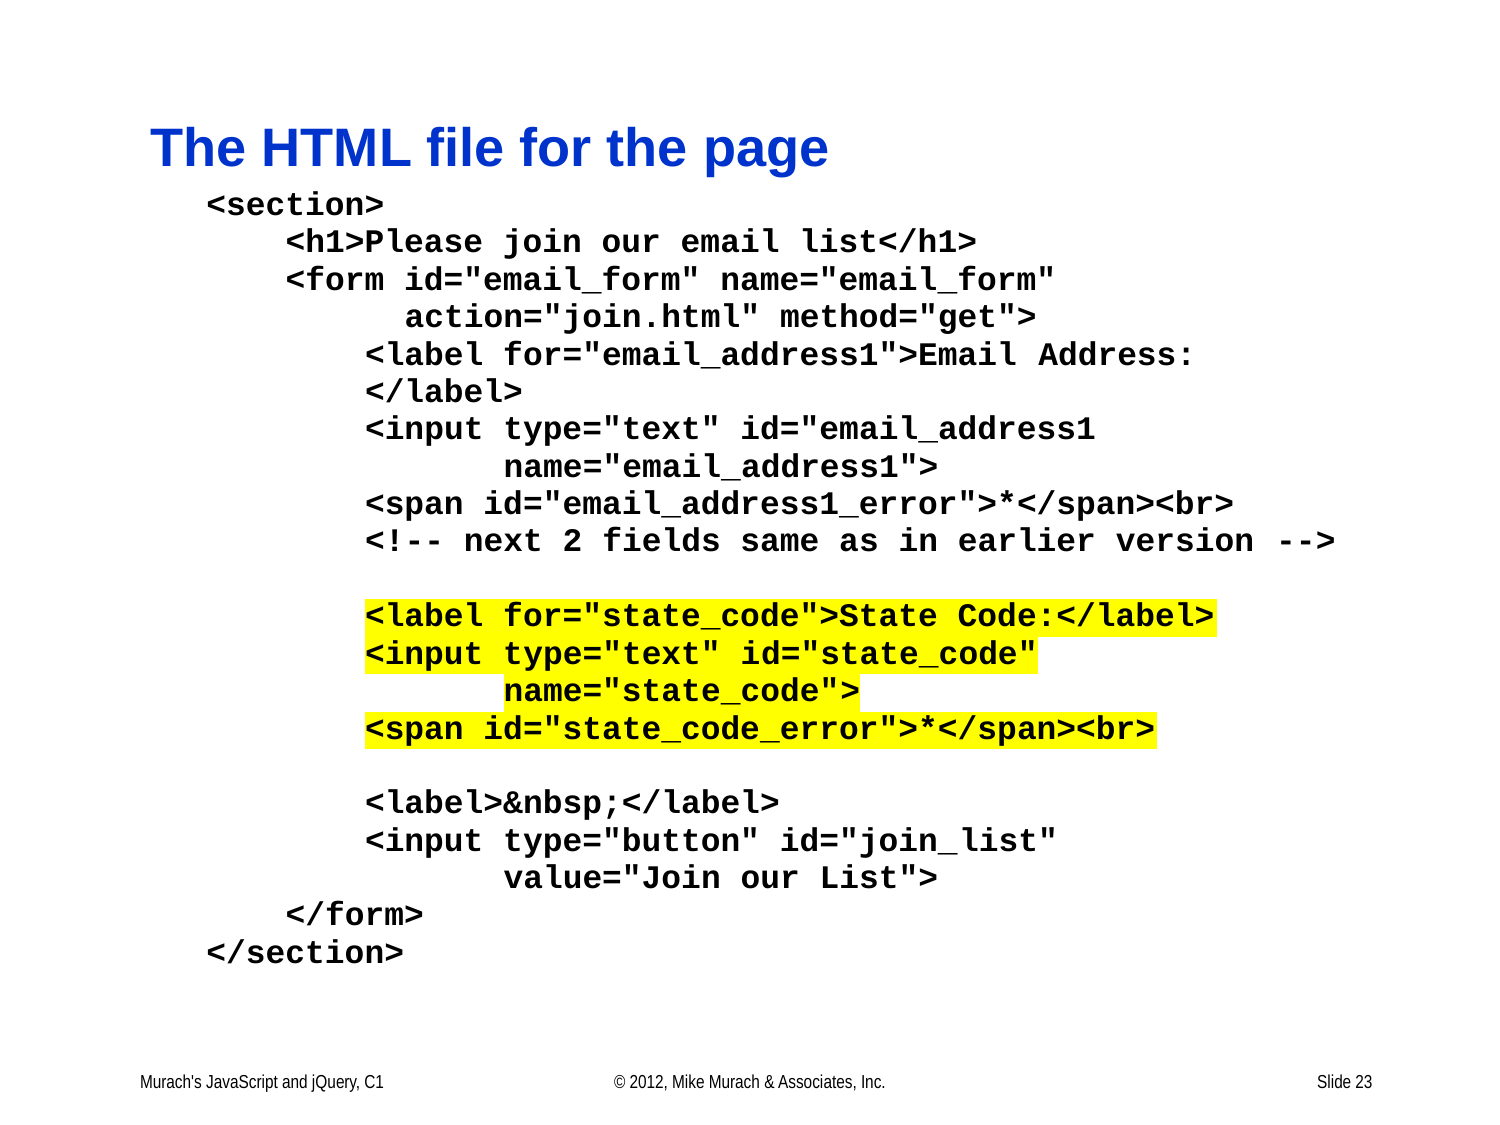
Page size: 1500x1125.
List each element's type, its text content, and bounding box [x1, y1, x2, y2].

footer © 2012, Mike Murach & Associates, Inc. [474, 1032, 1025, 1100]
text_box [149, 187, 1351, 1024]
slide_number Slide 23 [1074, 1025, 1388, 1100]
title The HTML file for the page [150, 112, 1350, 179]
slide_number Murach's JavaScript and jQuery, C1 [125, 1025, 450, 1100]
